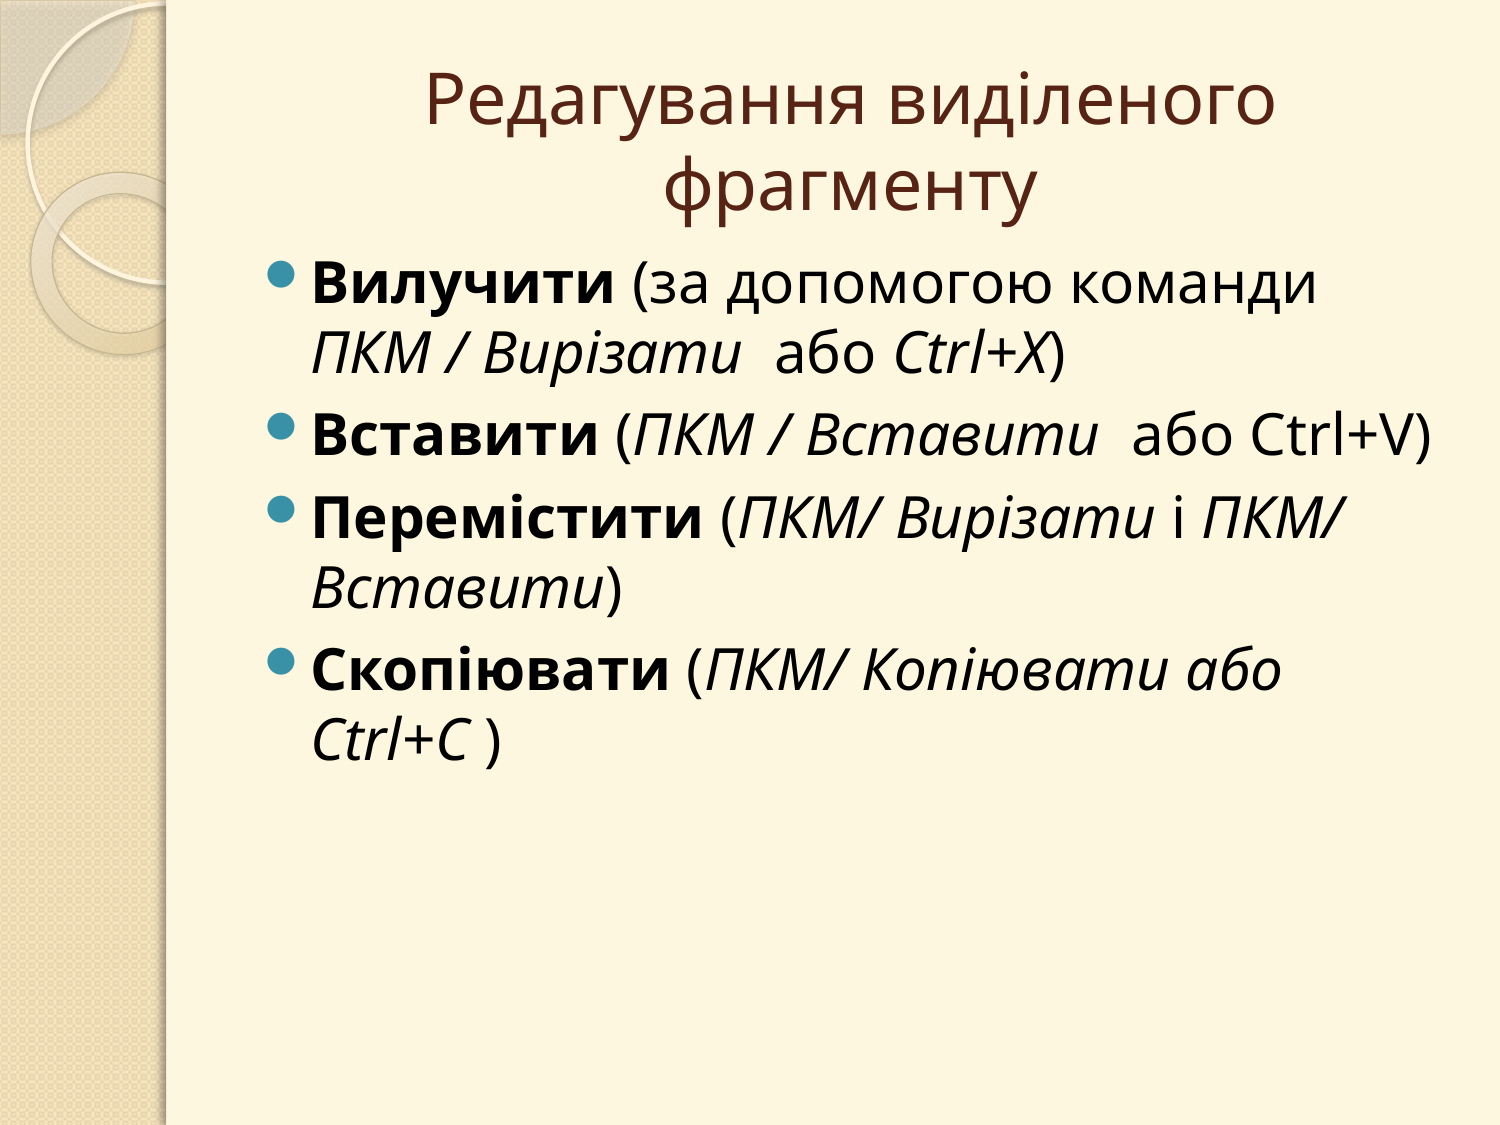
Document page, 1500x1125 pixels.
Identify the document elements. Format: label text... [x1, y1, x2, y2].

title Редагування виділеного фрагменту [235, 45, 1466, 233]
list Вилучити (за допомогою команди ПКМ / Вирізати або Ctrl+X) Вставити (ПКМ / Вставити або Ctrl+V) Перемістити (ПКМ/ Вирізати і ПКМ/ Вставити) Cкопіювати (ПКМ/ Копіювати або Ctrl+C ) [235, 237, 1466, 1025]
